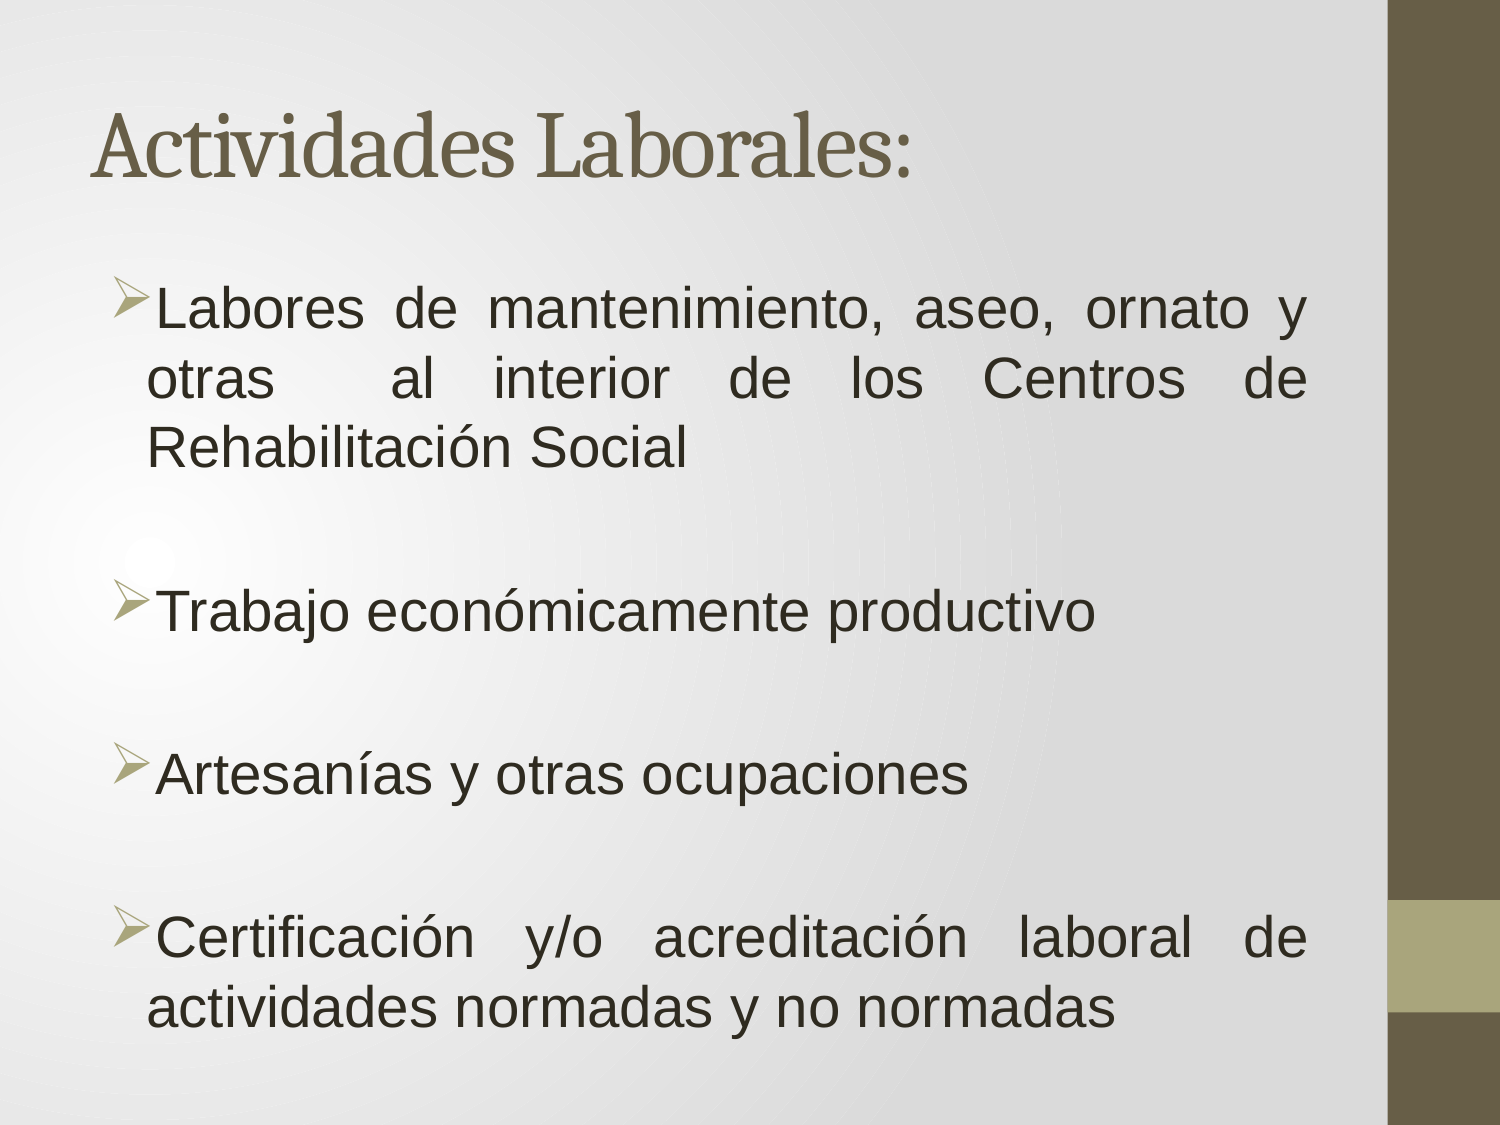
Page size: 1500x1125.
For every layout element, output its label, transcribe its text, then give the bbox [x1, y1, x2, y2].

list Labores de mantenimiento, aseo, ornato y otras al interior de los Centros de Rehabilitación Social Trabajo económicamente productivo Artesanías y otras ocupaciones Certificación y/o acreditación laboral de actividades normadas y no normadas [75, 262, 1325, 1050]
title Actividades Laborales: [75, 45, 1325, 233]
